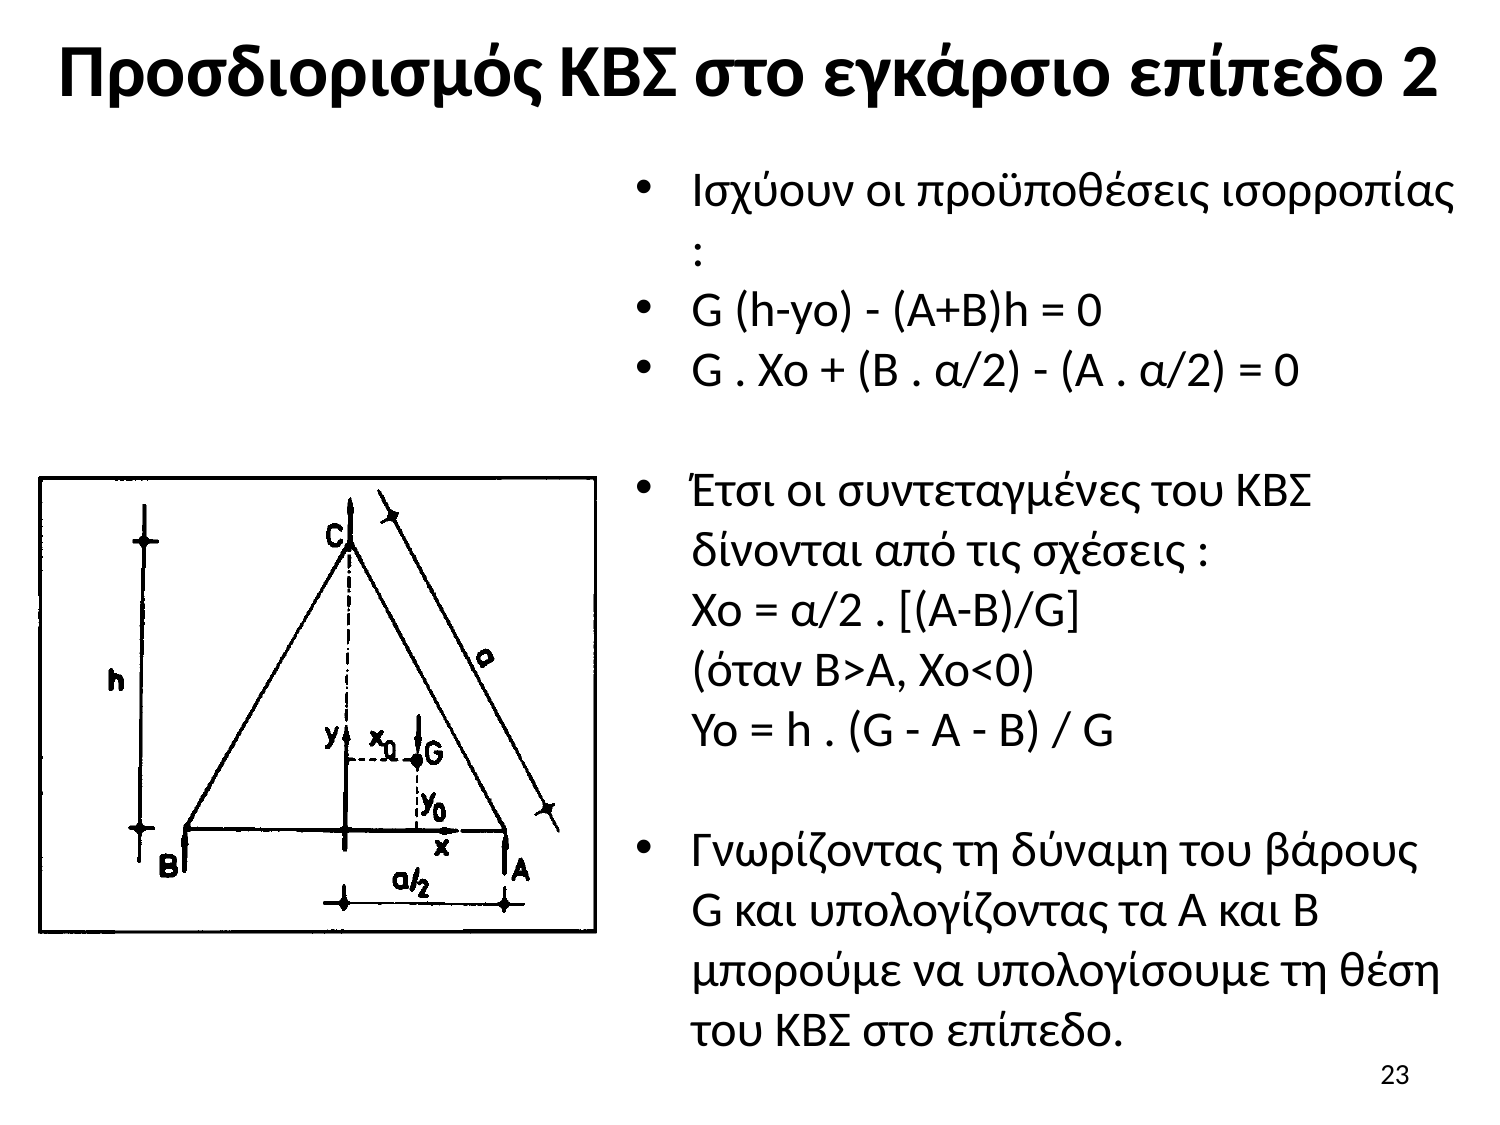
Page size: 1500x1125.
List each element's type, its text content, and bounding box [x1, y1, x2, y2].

title Προσδιορισμός ΚΒΣ στο εγκάρσιο επίπεδο 2 [0, 30, 1500, 102]
picture [37, 476, 597, 934]
list Ισχύουν οι προϋποθέσεις ισορροπίας : G (h-yo) - (A+B)h = 0 G . Xo + (B . α/2) - (A . α/2) = 0 Έτσι οι συντεταγμένες του ΚΒΣ δίνονται από τις σχέσεις : Xo = α/2 . [(A-B)/G] (όταν Β>Α, Χο<0) Yo = h . (G - A - B) / G Γνωρίζοντας τη δύναμη του βάρους G και υπολογίζοντας τα Α και Β μπορούμε να υπολογίσουμε τη θέση του ΚΒΣ στο επίπεδο. [620, 149, 1471, 1083]
slide_number 23 [1074, 1042, 1425, 1103]
